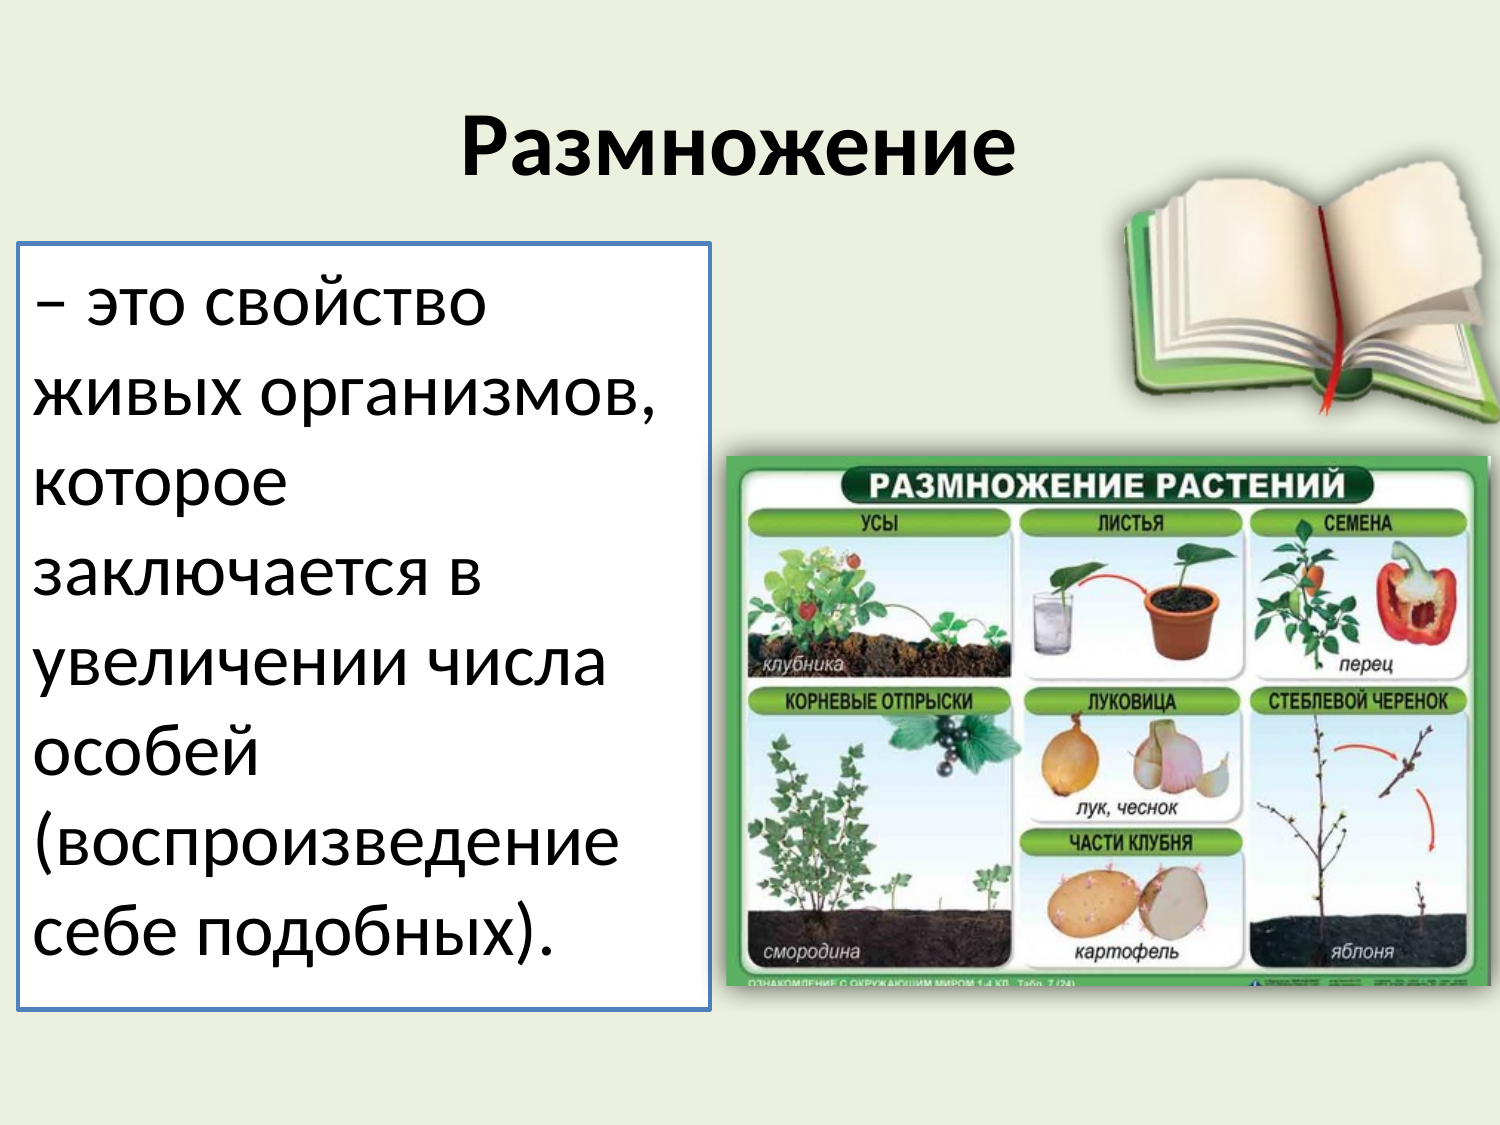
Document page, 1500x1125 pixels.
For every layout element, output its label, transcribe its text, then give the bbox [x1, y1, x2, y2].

text_box – это свойство живых организмов, которое заключается в увеличении числа особей (воспроизведение себе подобных). [16, 241, 712, 1012]
picture [1123, 157, 1500, 427]
picture [726, 455, 1492, 987]
title Размножение [75, 45, 1425, 233]
